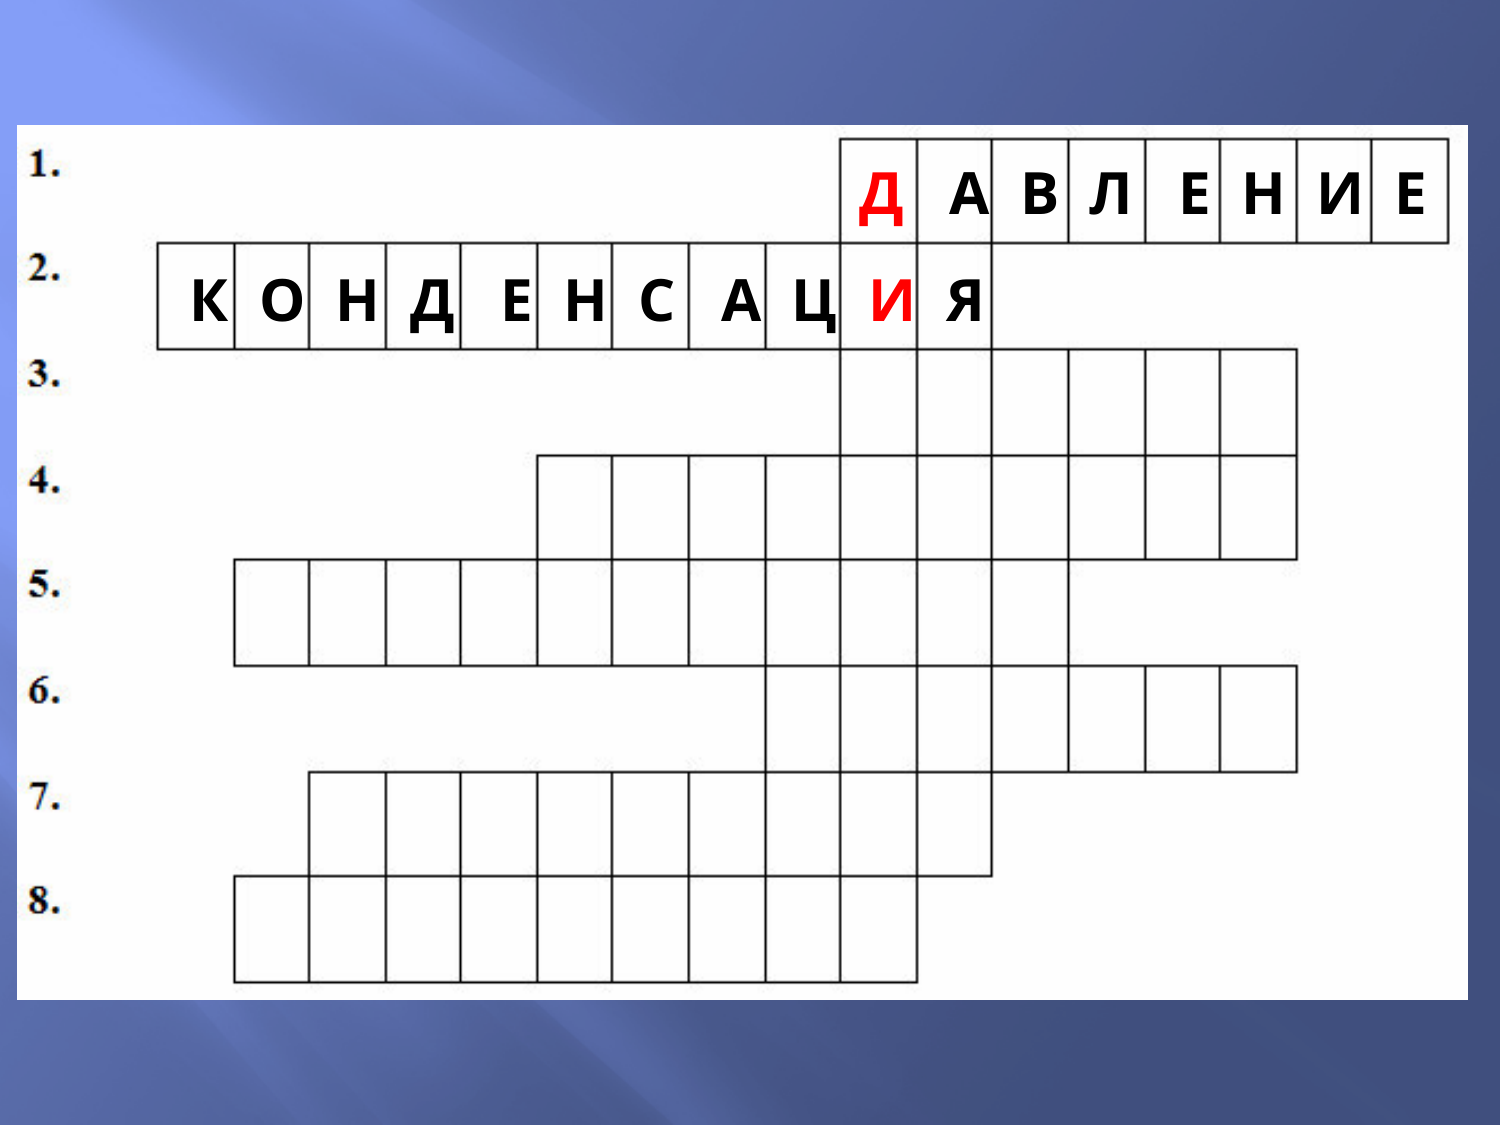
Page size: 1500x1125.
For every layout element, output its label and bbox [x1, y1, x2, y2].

picture [17, 125, 1468, 1000]
